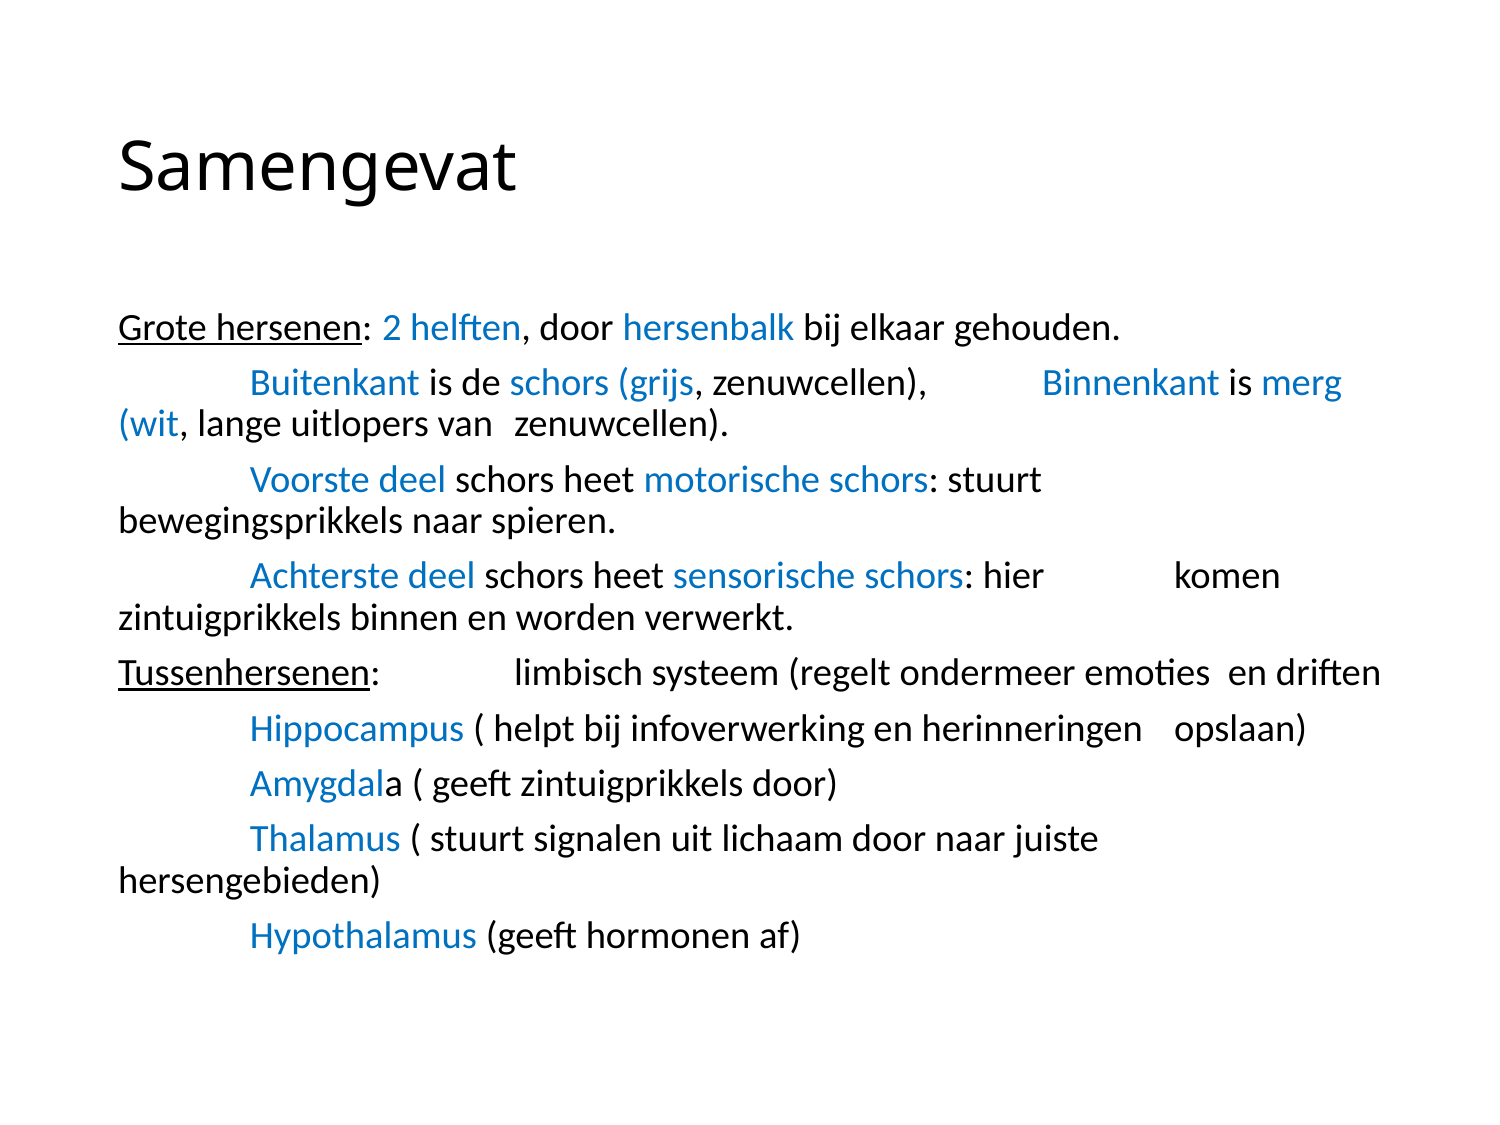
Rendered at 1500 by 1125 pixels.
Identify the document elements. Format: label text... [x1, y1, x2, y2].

list Grote hersenen: 2 helften, door hersenbalk bij elkaar gehouden. Buitenkant is de schors (grijs, zenuwcellen), Binnenkant is merg (wit, lange uitlopers van zenuwcellen). Voorste deel schors heet motorische schors: stuurt bewegingsprikkels naar spieren. Achterste deel schors heet sensorische schors: hier komen zintuigprikkels binnen en worden verwerkt. Tussenhersenen: limbisch systeem (regelt ondermeer emoties en driften Hippocampus ( helpt bij infoverwerking en herinneringen opslaan) Amygdala ( geeft zintuigprikkels door) Thalamus ( stuurt signalen uit lichaam door naar juiste hersengebieden) Hypothalamus (geeft hormonen af) [103, 299, 1397, 1014]
title Samengevat [103, 59, 1397, 278]
